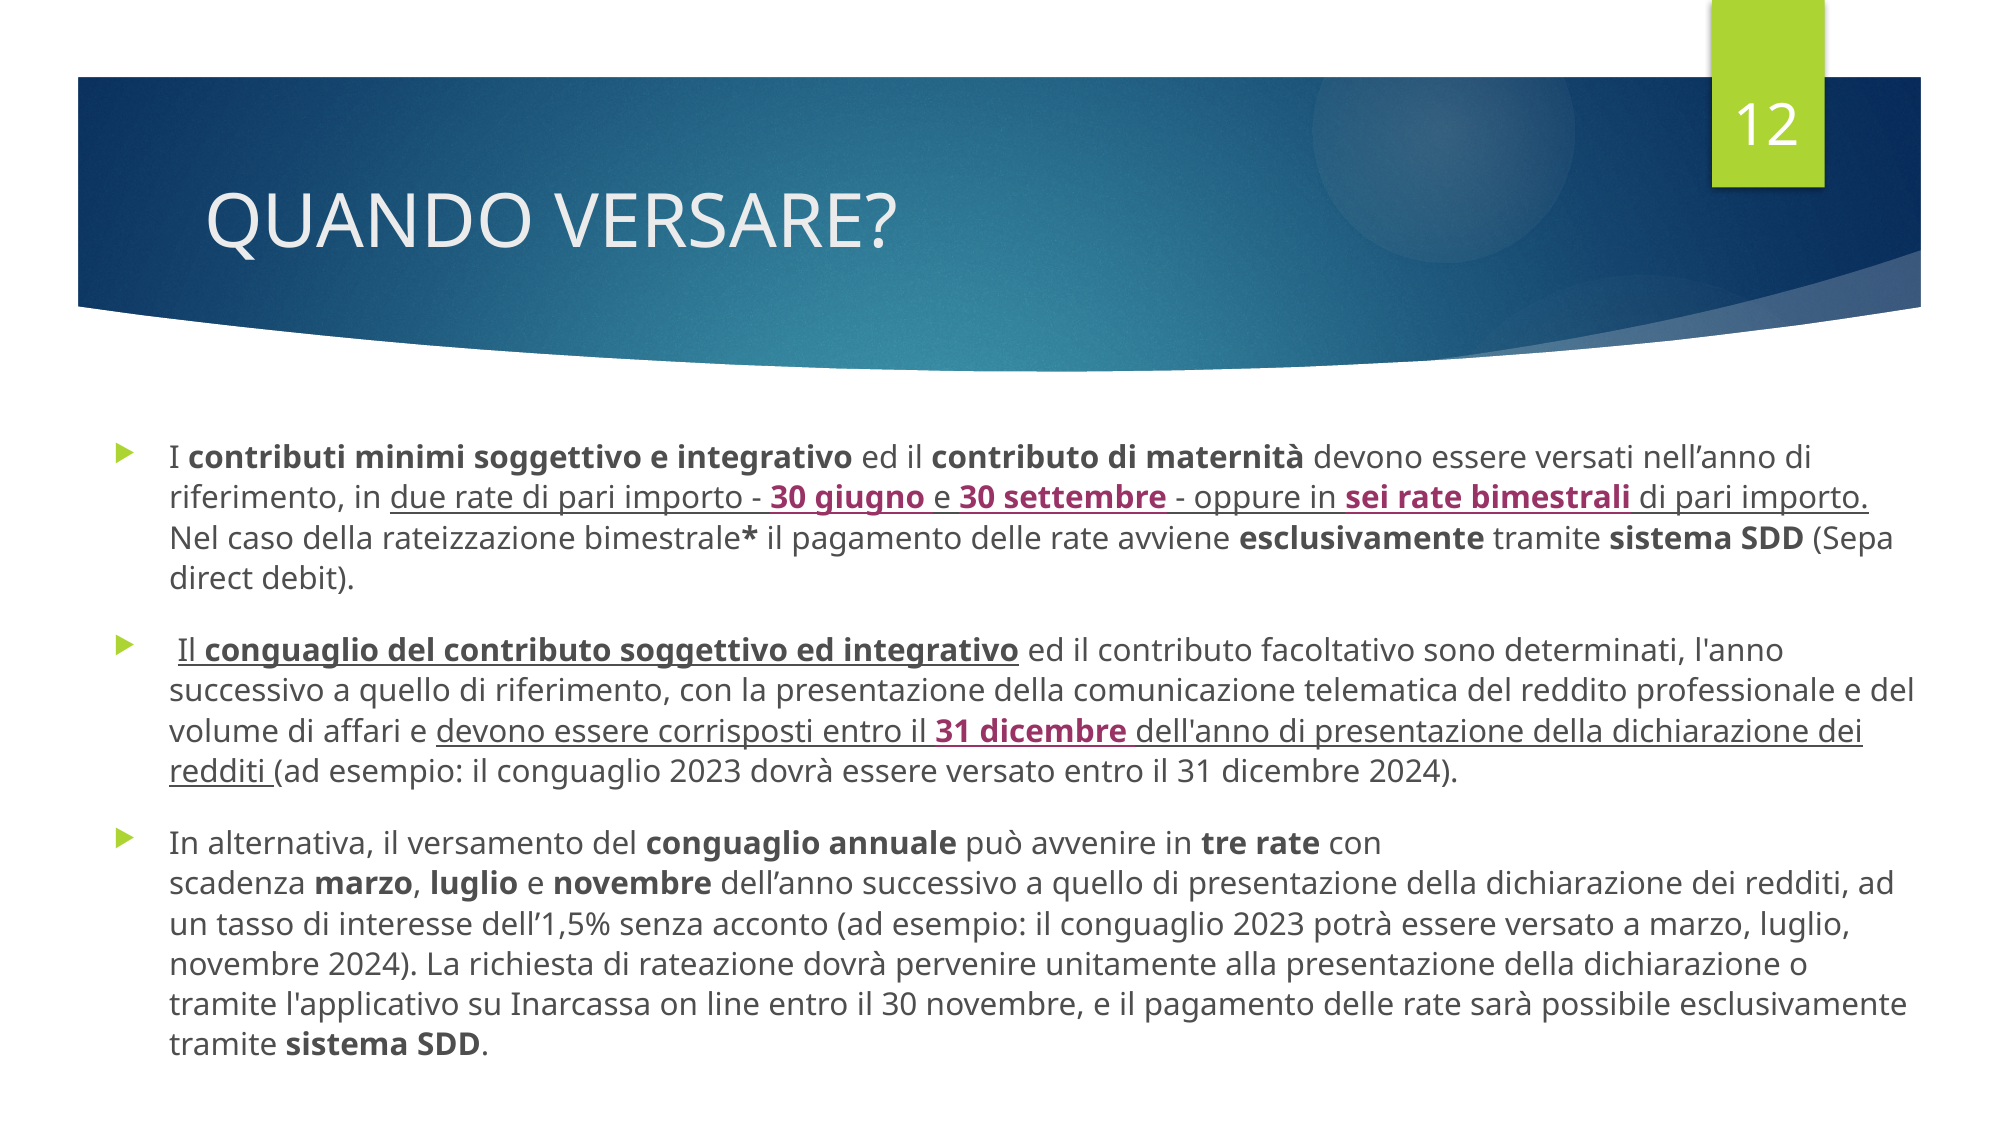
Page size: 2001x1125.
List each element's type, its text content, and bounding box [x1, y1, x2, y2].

slide_number 12 [1698, 48, 1836, 175]
list I contributi minimi soggettivo e integrativo ed il contributo di maternità devono essere versati nell’anno di riferimento, in due rate di pari importo - 30 giugno e 30 settembre - oppure in sei rate bimestrali di pari importo. Nel caso della rateizzazione bimestrale* il pagamento delle rate avviene esclusivamente tramite sistema SDD (Sepa direct debit). Il conguaglio del contributo soggettivo ed integrativo ed il contributo facoltativo sono determinati, l'anno successivo a quello di riferimento, con la presentazione della comunicazione telematica del reddito professionale e del volume di affari e devono essere corrisposti entro il 31 dicembre dell'anno di presentazione della dichiarazione dei redditi (ad esempio: il conguaglio 2023 dovrà essere versato entro il 31 dicembre 2024). In alternativa, il versamento del conguaglio annuale può avvenire in tre rate con scadenza marzo, luglio e novembre dell’anno successivo a quello di presentazione della dichiarazione dei redditi, ad un tasso di interesse dell’1,5% senza acconto (ad esempio: il conguaglio 2023 potrà essere versato a marzo, luglio, novembre 2024). La richiesta di rateazione dovrà pervenire unitamente alla presentazione della dichiarazione o tramite l'applicativo su Inarcassa on line entro il 30 novembre, e il pagamento delle rate sarà possibile esclusivamente tramite sistema SDD. [98, 427, 1932, 1077]
title QUANDO VERSARE? [189, 159, 1627, 276]
